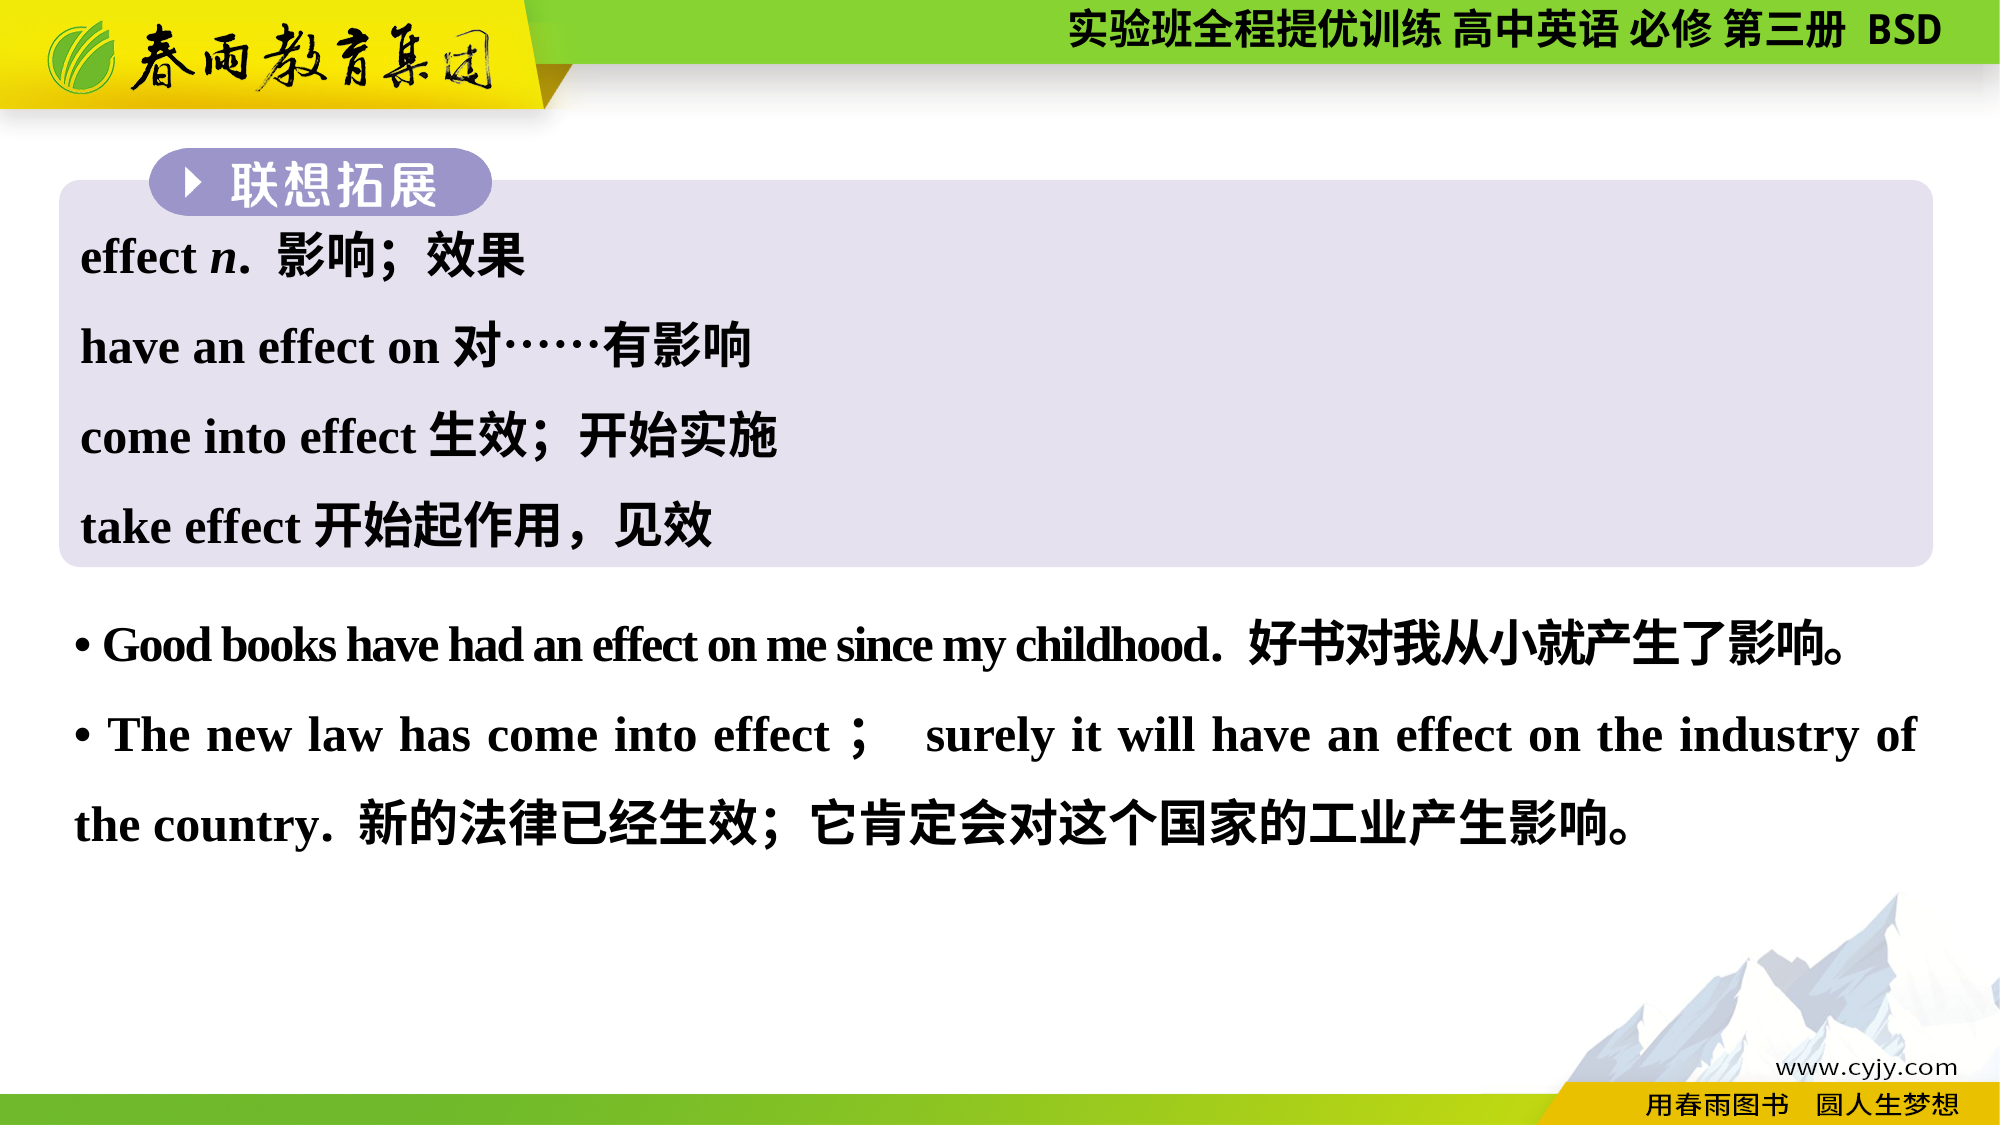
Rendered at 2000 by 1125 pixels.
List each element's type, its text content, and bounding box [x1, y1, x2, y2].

text_box • Good books have had an effect on me since my childhood. 好书对我从小就产生了影响。 • The new law has come into effect； surely it will have an effect on the industry of the country. 新的法律已经生效；它肯定会对这个国家的工业产生影响。 [59, 573, 1933, 859]
picture [0, 0, 2000, 1125]
text_box effect n. 影响；效果 have an effect on对……有影响 come into effect生效；开始实施 take effect开始起作用，见效 [59, 179, 1934, 568]
